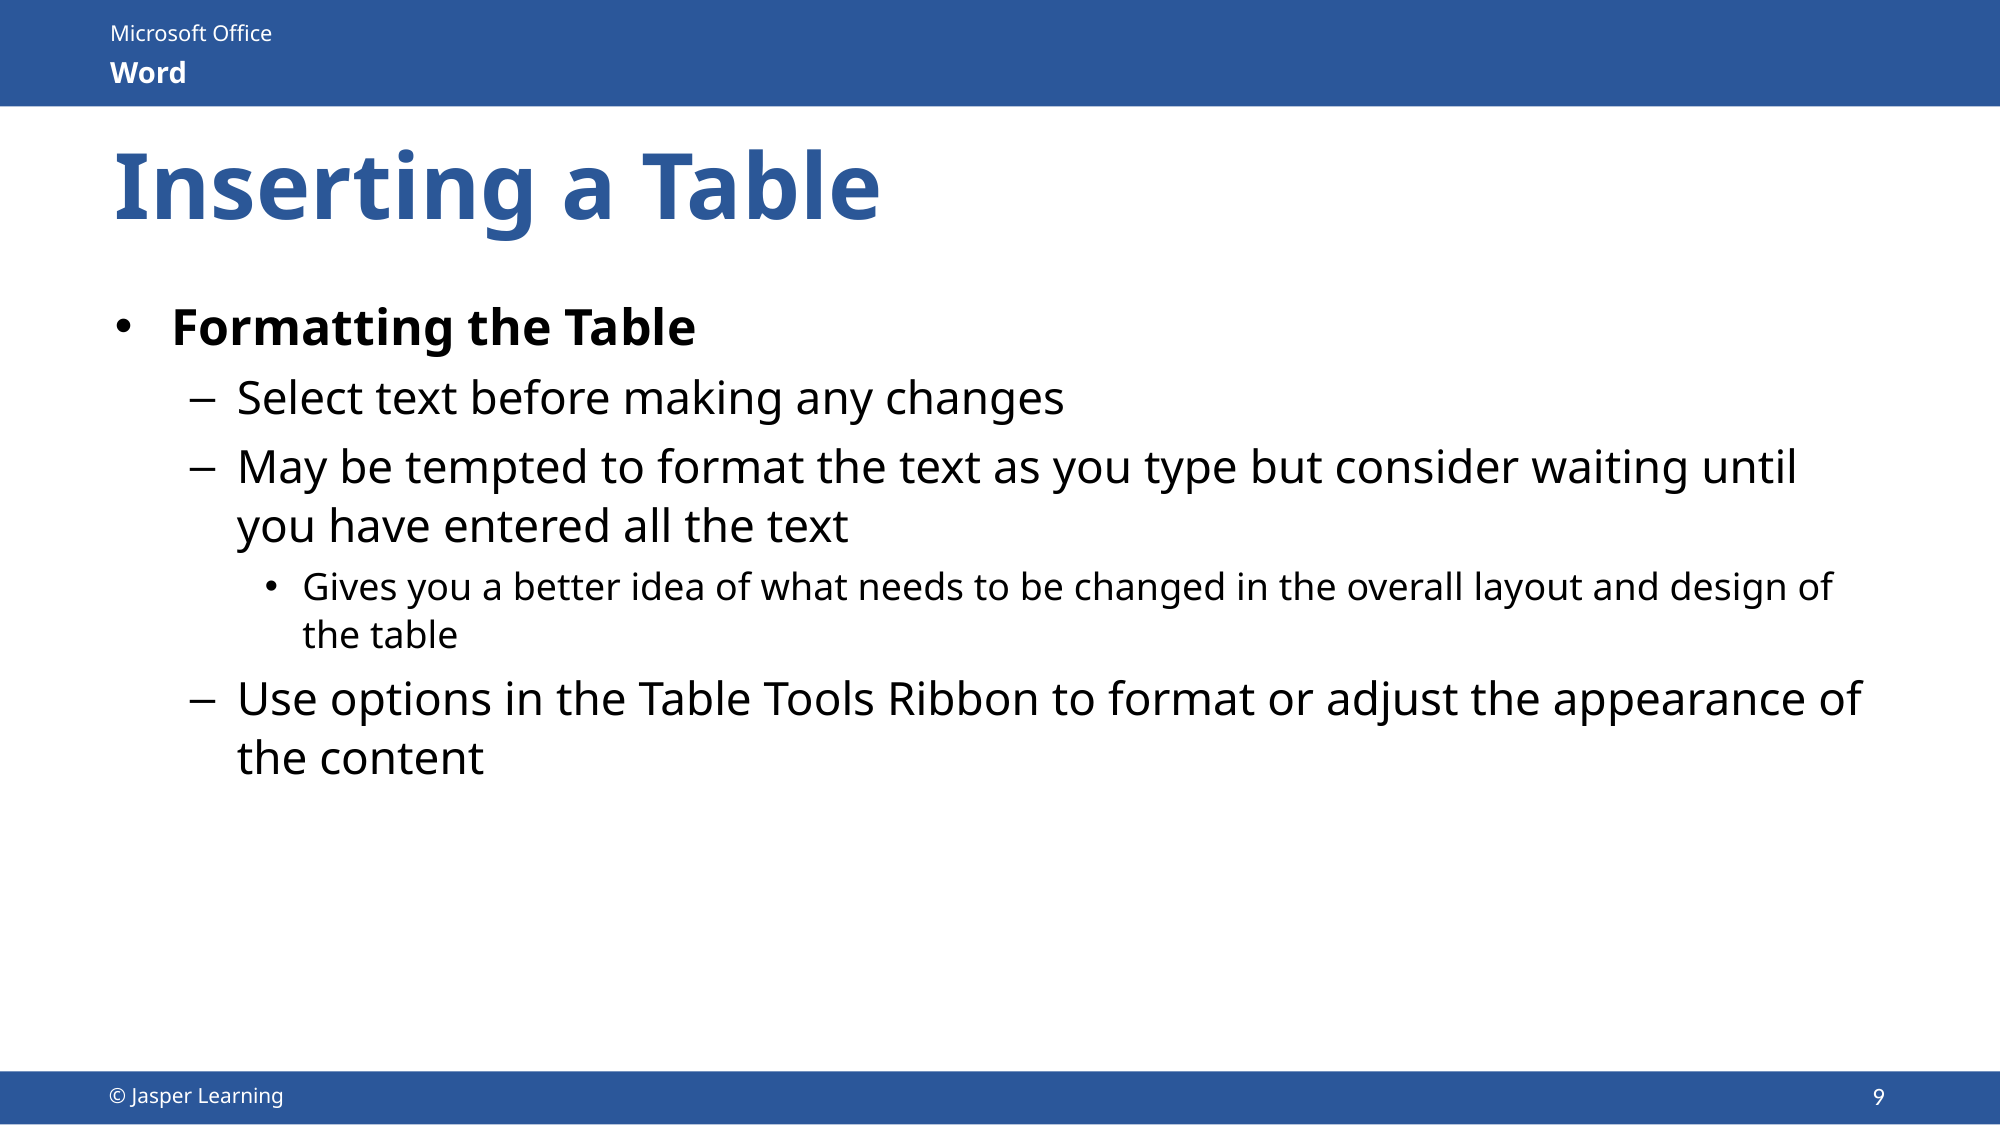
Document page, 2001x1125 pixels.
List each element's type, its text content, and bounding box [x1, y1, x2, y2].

list Formatting the Table Select text before making any changes May be tempted to format the text as you type but consider waiting until you have entered all the text Gives you a better idea of what needs to be changed in the overall layout and design of the table Use options in the Table Tools Ribbon to format or adjust the appearance of the content [99, 283, 1900, 1026]
footer © Jasper Learning [94, 1066, 769, 1125]
slide_number 9 [1433, 1065, 1900, 1125]
title Inserting a Table [99, 118, 1866, 248]
